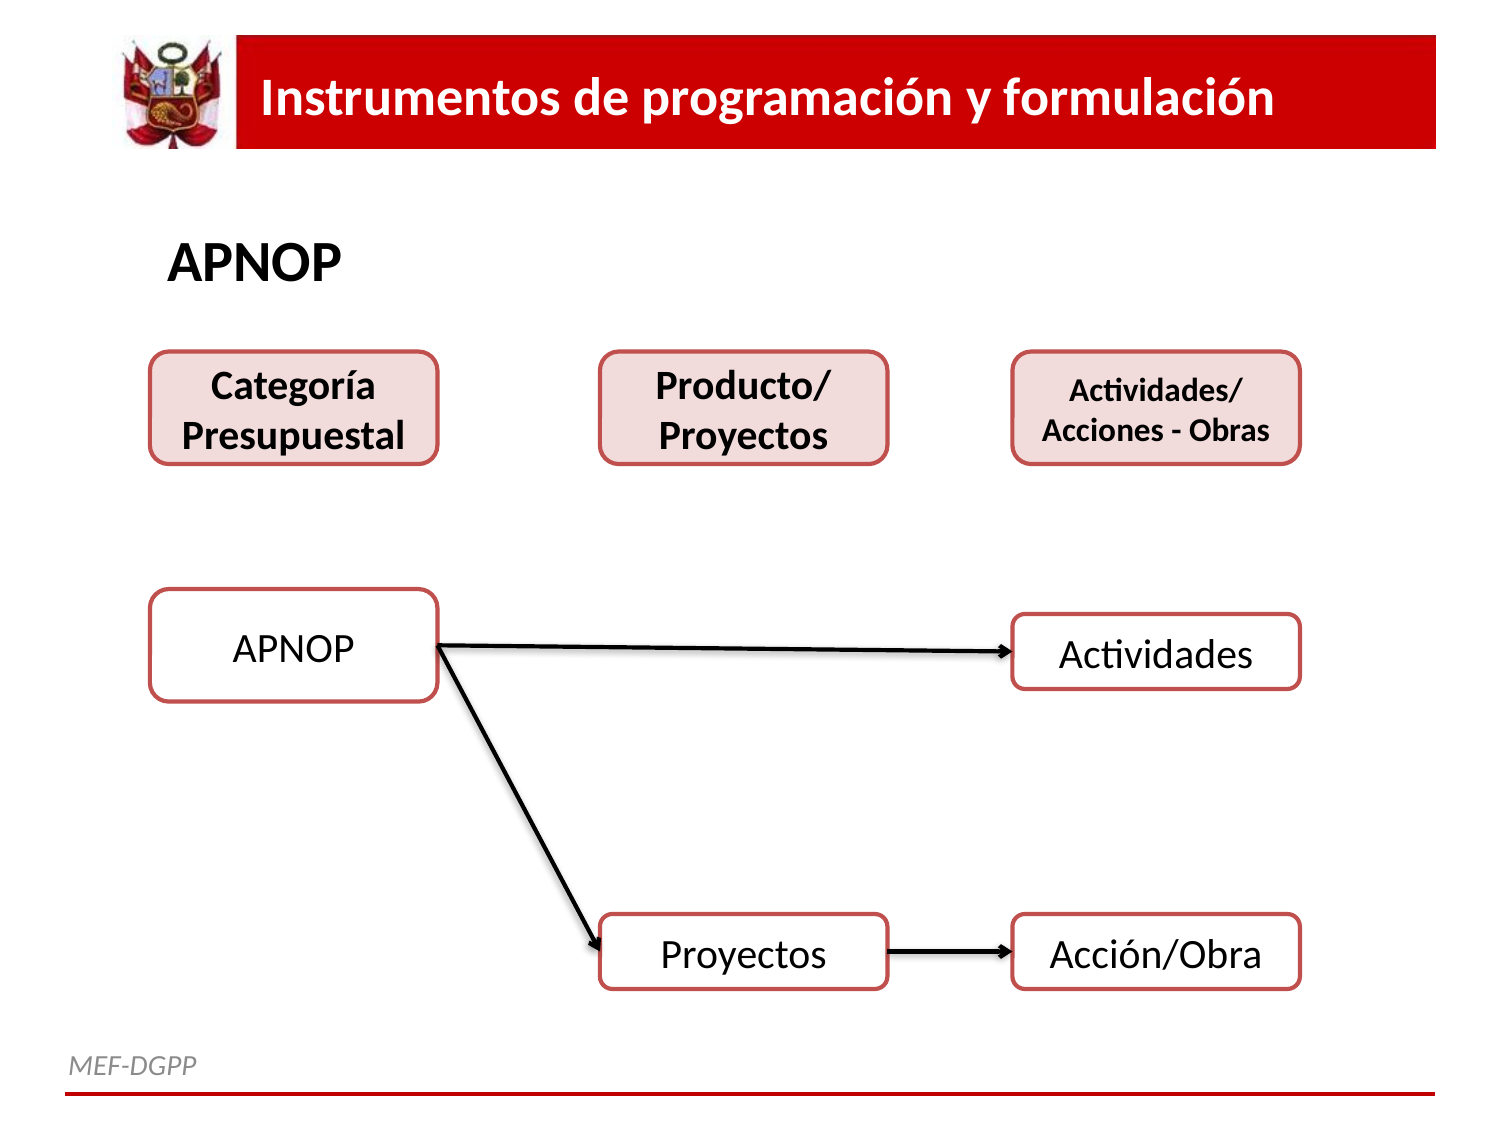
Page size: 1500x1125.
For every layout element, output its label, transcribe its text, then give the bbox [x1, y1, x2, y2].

text_box Instrumentos de programación y formulación [246, 46, 1348, 141]
text_box Producto/ Proyectos [597, 349, 890, 467]
text_box Actividades/ Acciones - Obras [1010, 349, 1303, 467]
text_box Actividades [1010, 611, 1303, 692]
text_box Categoría Presupuestal [147, 349, 440, 467]
text_box APNOP [147, 586, 440, 704]
text_box Acción/Obra [1010, 911, 1303, 992]
picture [112, 35, 1436, 149]
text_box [601, 644, 1013, 652]
text_box Proyectos [597, 911, 890, 992]
text_box APNOP [152, 210, 1301, 305]
footer MEF-DGPP [53, 1034, 892, 1094]
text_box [437, 644, 601, 952]
